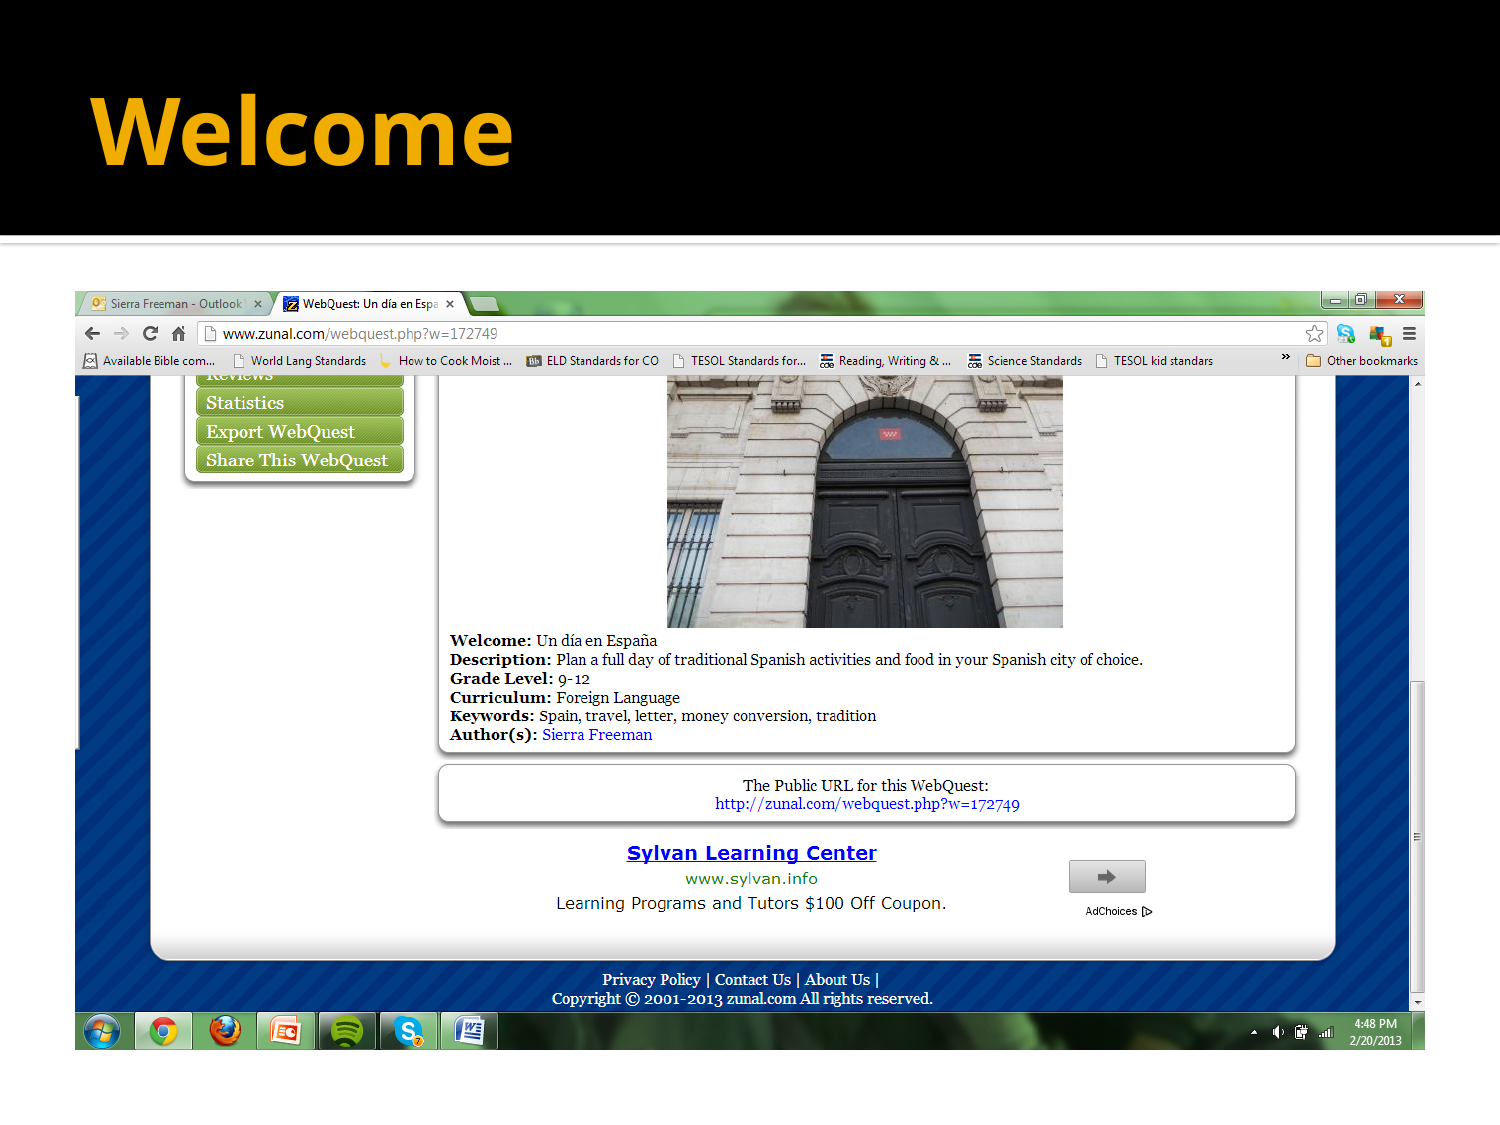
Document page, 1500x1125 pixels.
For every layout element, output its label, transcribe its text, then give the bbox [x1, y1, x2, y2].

title Welcome [75, 25, 1425, 231]
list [75, 291, 1425, 1050]
